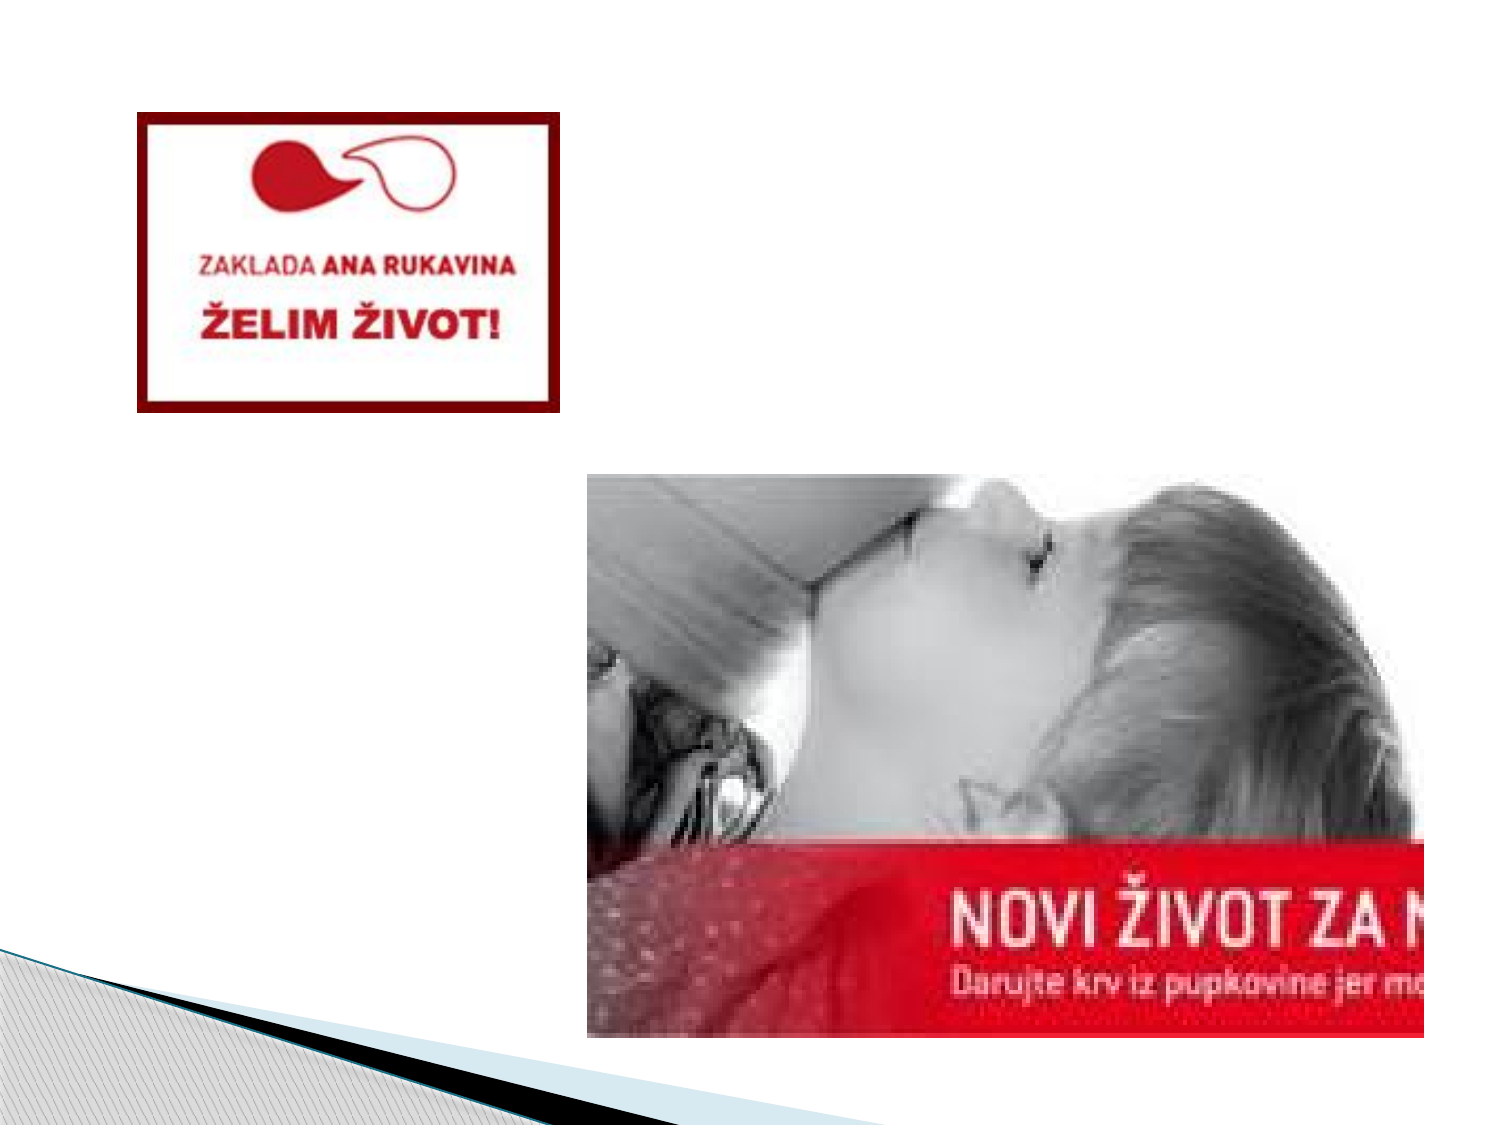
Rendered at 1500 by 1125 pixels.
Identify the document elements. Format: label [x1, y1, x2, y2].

picture [587, 474, 1424, 1038]
list [137, 112, 560, 413]
